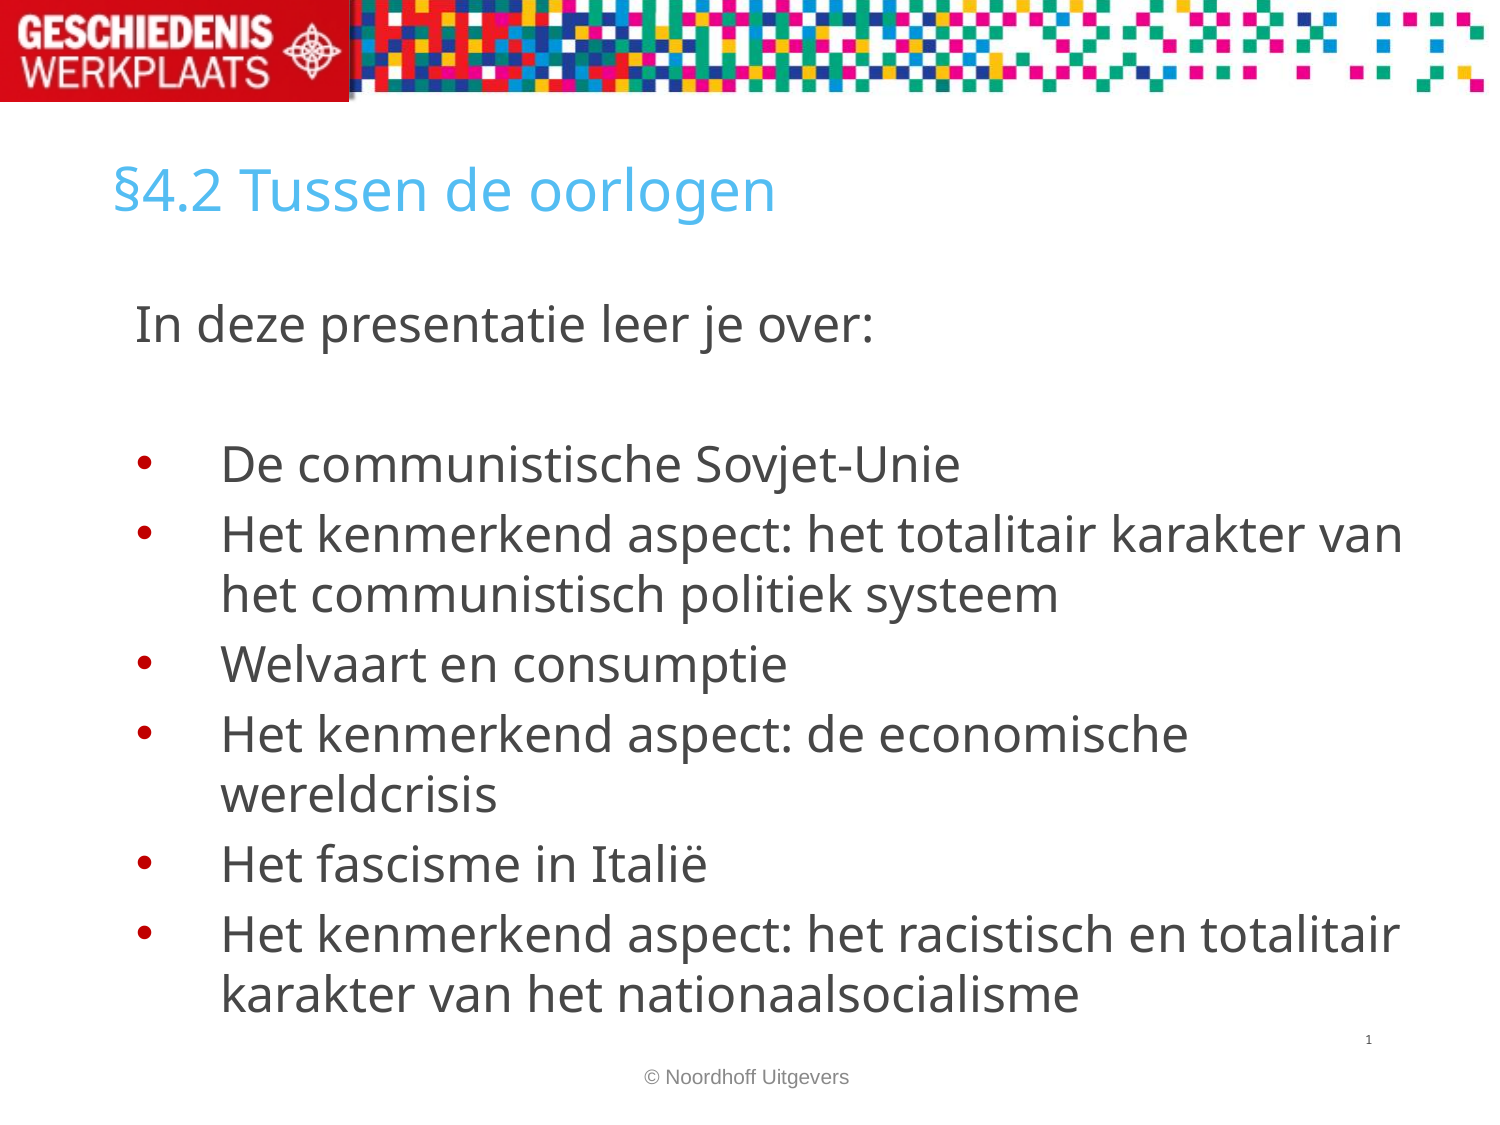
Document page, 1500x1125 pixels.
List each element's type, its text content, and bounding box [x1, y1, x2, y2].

text_box © Noordhoff Uitgevers [512, 1045, 988, 1106]
slide_number 1 [1325, 1025, 1388, 1063]
picture [0, 0, 1500, 1125]
title §4.2 Tussen de oorlogen [112, 145, 1401, 256]
list In deze presentatie leer je over: De communistische Sovjet-Unie Het kenmerkend aspect: het totalitair karakter van het communistisch politiek systeem Welvaart en consumptie Het kenmerkend aspect: de economische wereldcrisis Het fascisme in Italië Het kenmerkend aspect: het racistisch en totalitair karakter van het nationaalsocialisme [135, 284, 1433, 970]
